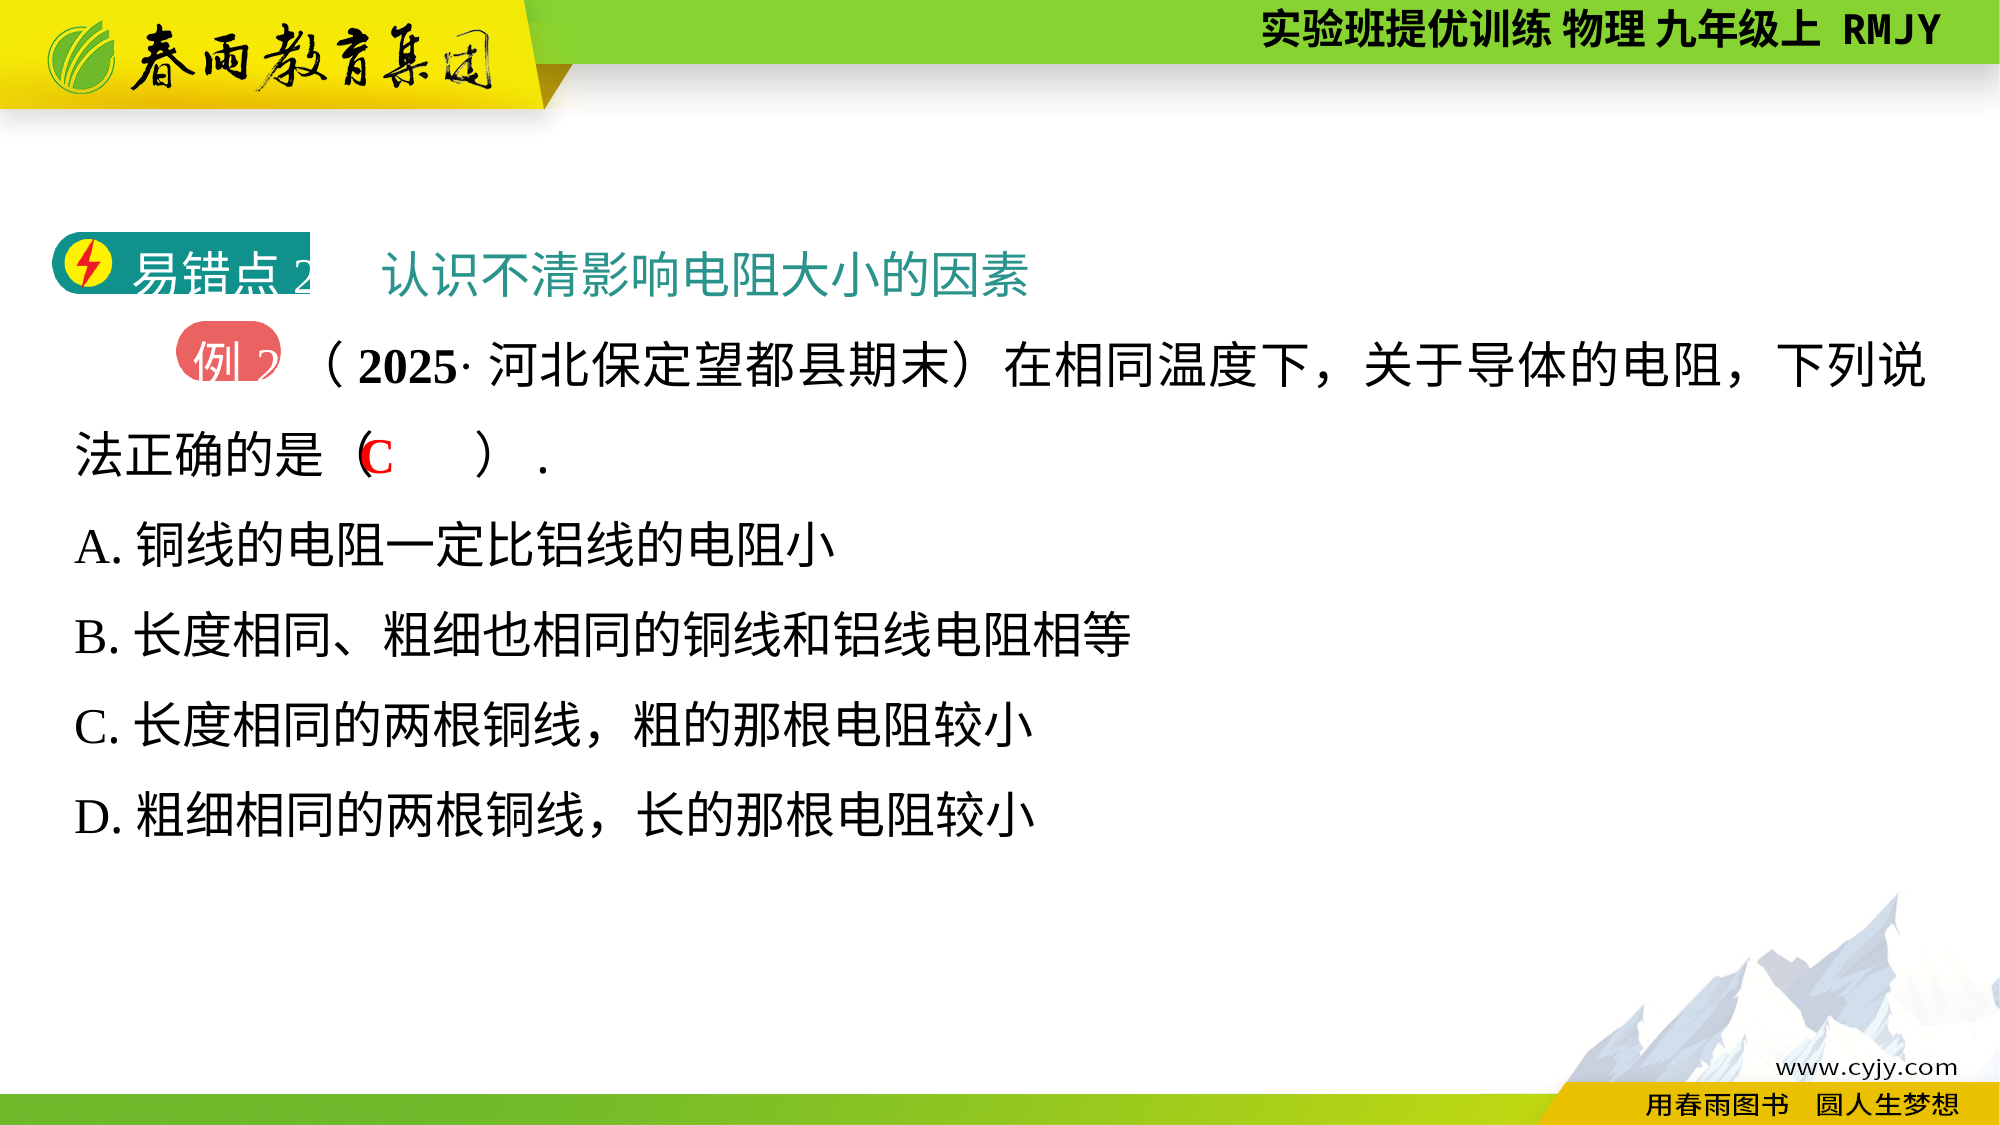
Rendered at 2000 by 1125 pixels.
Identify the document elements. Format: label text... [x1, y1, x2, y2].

picture [0, 0, 2000, 1125]
text_box C [344, 386, 411, 491]
list 易错点2 认识不清影响电阻大小的因素 例2（2025·河北保定望都县期末）在相同温度下，关于导体的电阻，下列说法正确的是（ ）. A.铜线的电阻一定比铝线的电阻小 B.长度相同、粗细也相同的铜线和铝线电阻相等 C.长度相同的两根铜线，粗的那根电阻较小 D.粗细相同的两根铜线，长的那根电阻较小 [59, 206, 1944, 846]
